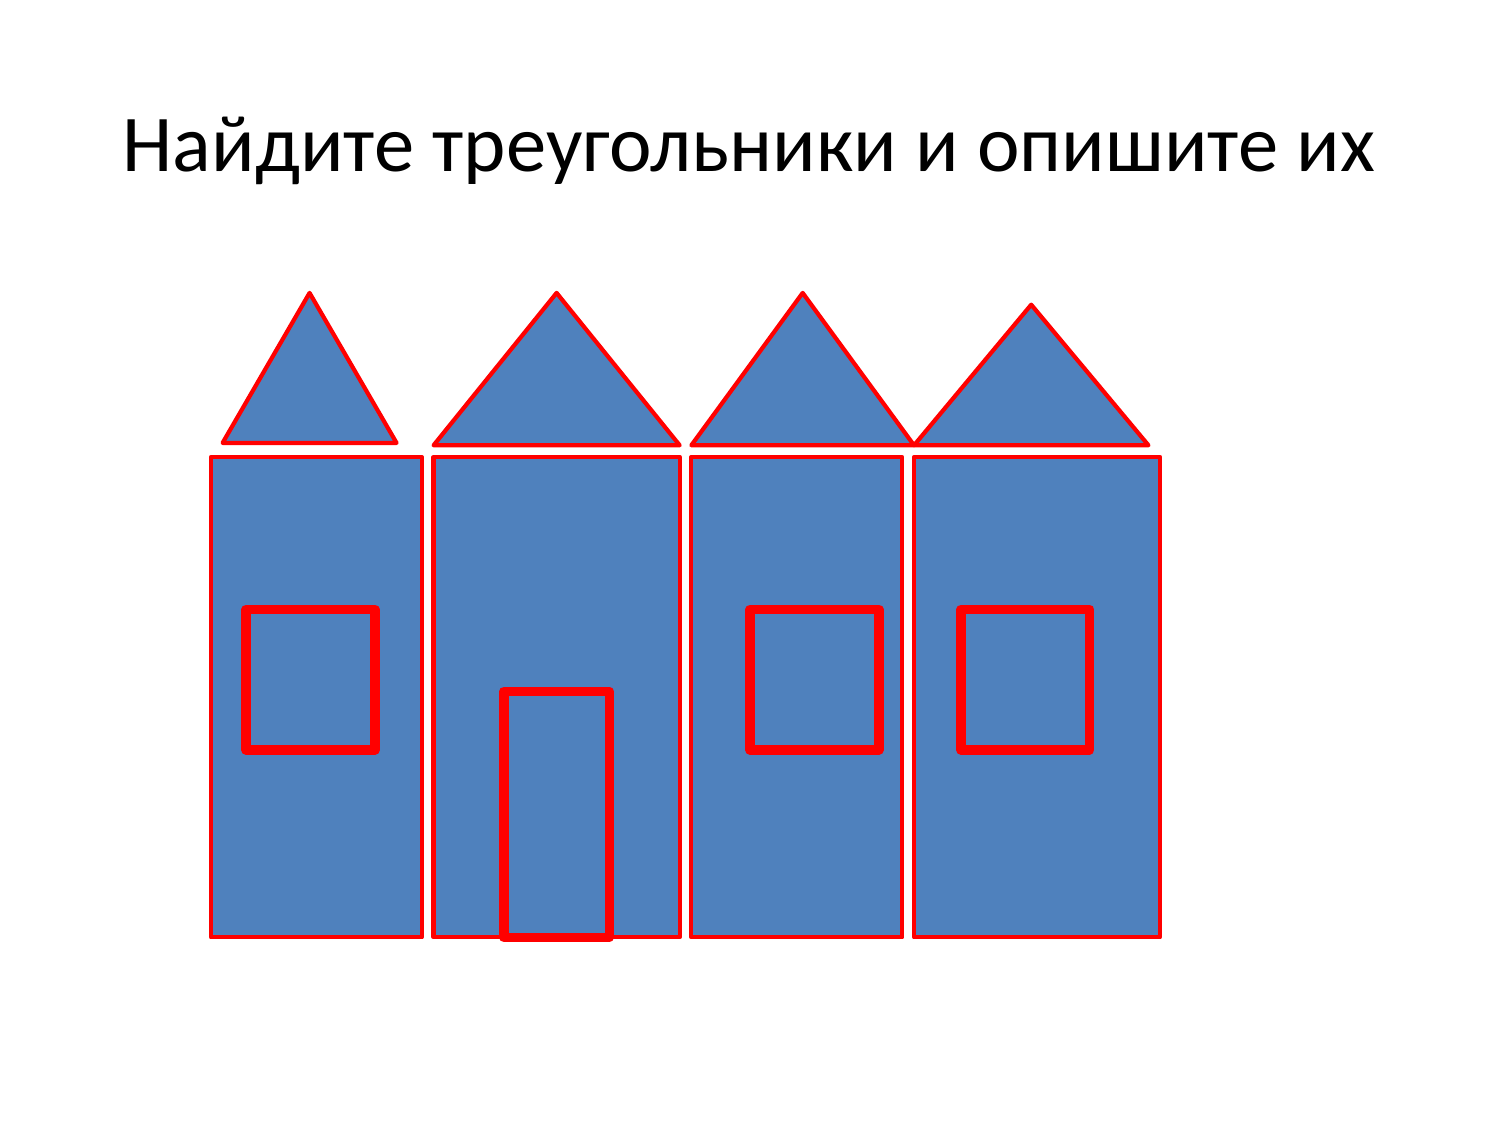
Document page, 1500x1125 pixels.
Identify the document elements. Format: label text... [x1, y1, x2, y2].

text_box [502, 689, 611, 940]
text_box [220, 290, 399, 446]
text_box [209, 455, 424, 939]
text_box [912, 302, 1151, 448]
title Найдите треугольники и опишите их [75, 45, 1425, 233]
text_box [431, 455, 682, 939]
text_box [244, 607, 377, 752]
text_box [912, 455, 1162, 939]
text_box [431, 290, 682, 448]
text_box [959, 607, 1092, 752]
text_box [689, 455, 904, 939]
text_box [689, 290, 914, 448]
text_box [748, 607, 881, 752]
